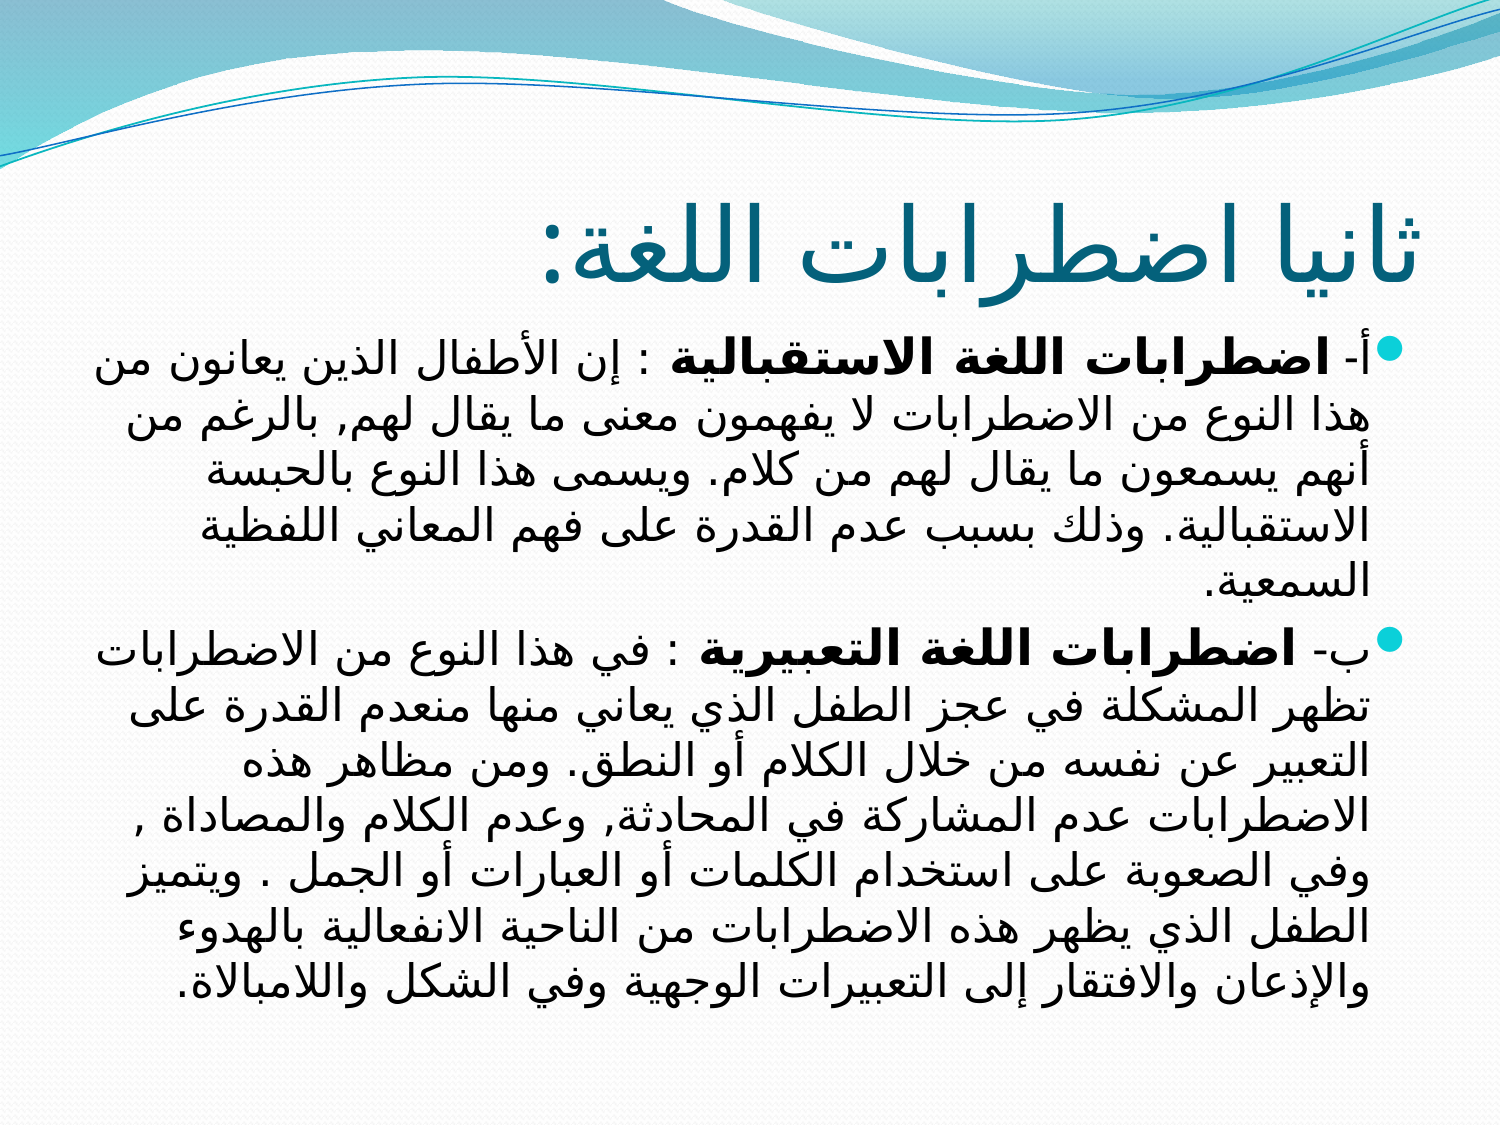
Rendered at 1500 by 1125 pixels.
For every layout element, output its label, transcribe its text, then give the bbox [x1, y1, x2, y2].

title ثانيا اضطرابات اللغة: [75, 115, 1425, 303]
list أ- اضطرابات اللغة الاستقبالية : إن الأطفال الذين يعانون من هذا النوع من الاضطرابات لا يفهمون معنى ما يقال لهم, بالرغم من أنهم يسمعون ما يقال لهم من كلام. ويسمى هذا النوع بالحبسة الاستقبالية. وذلك بسبب عدم القدرة على فهم المعاني اللفظية السمعية. ب- اضطرابات اللغة التعبيرية : في هذا النوع من الاضطرابات تظهر المشكلة في عجز الطفل الذي يعاني منها منعدم القدرة على التعبير عن نفسه من خلال الكلام أو النطق. ومن مظاهر هذه الاضطرابات عدم المشاركة في المحادثة, وعدم الكلام والمصاداة , وفي الصعوبة على استخدام الكلمات أو العبارات أو الجمل . ويتميز الطفل الذي يظهر هذه الاضطرابات من الناحية الانفعالية بالهدوء والإذعان والافتقار إلى التعبيرات الوجهية وفي الشكل واللامبالاة. [75, 317, 1425, 1038]
